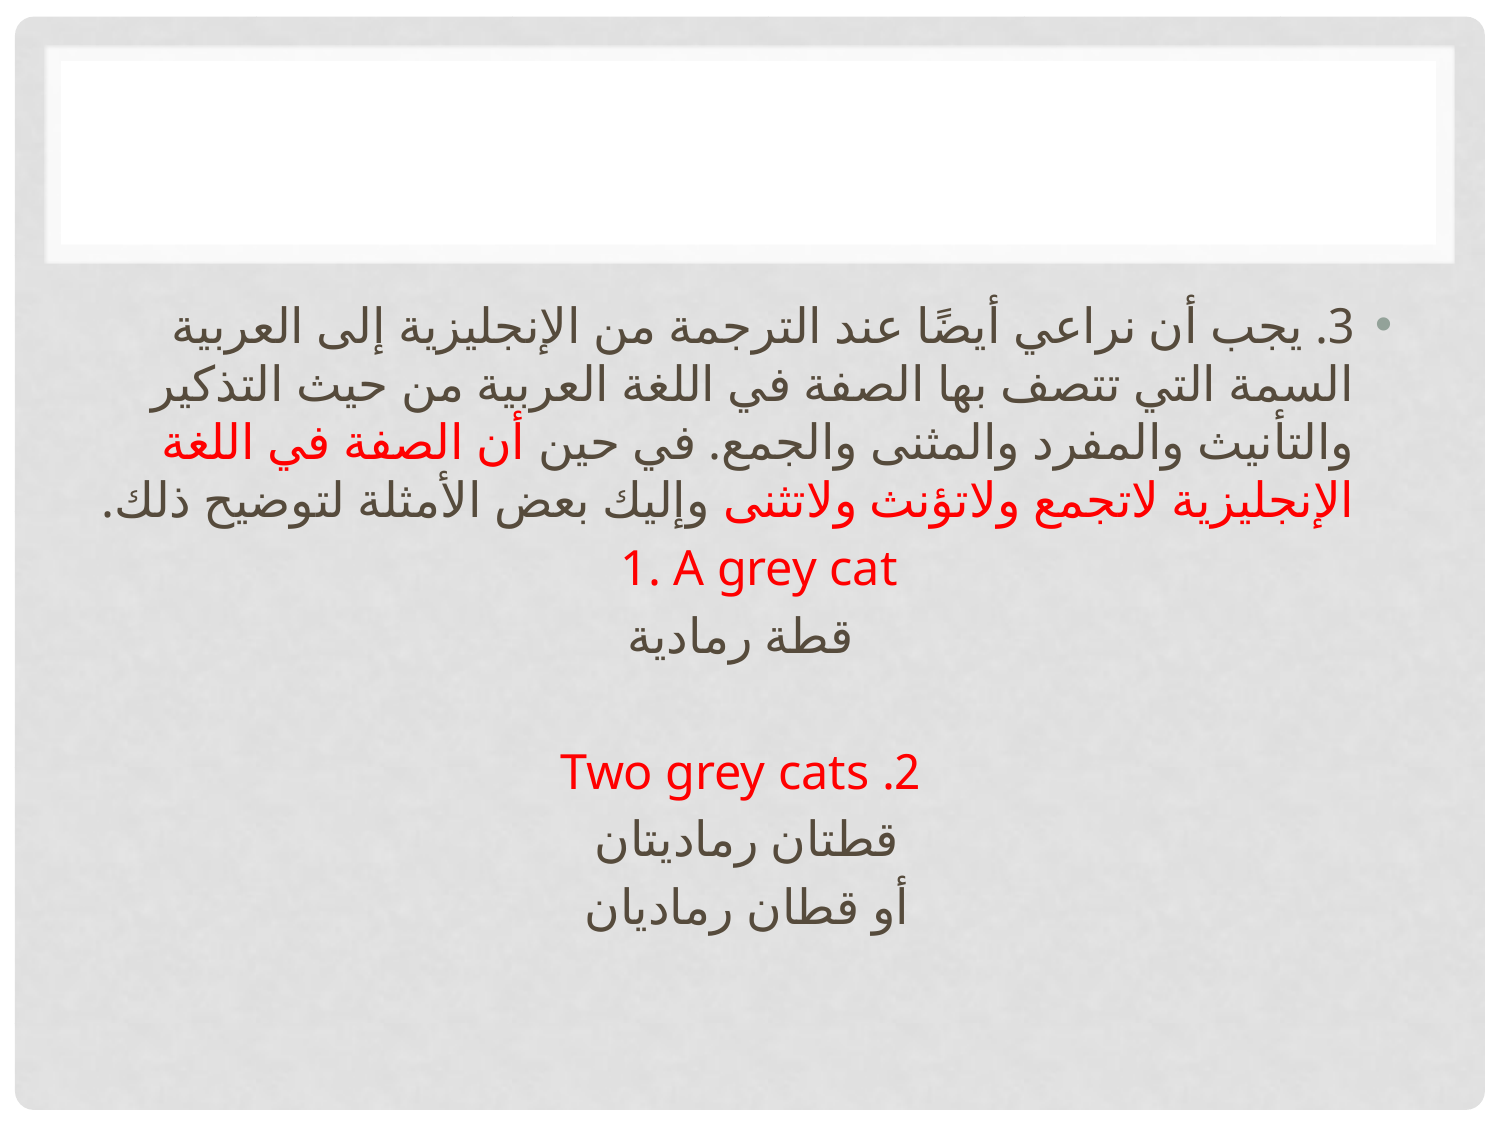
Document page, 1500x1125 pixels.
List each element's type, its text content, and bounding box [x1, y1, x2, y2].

list 3. يجب أن نراعي أيضًا عند الترجمة من الإنجليزية إلى العربية السمة التي تتصف بها الصفة في اللغة العربية من حيث التذكير والتأنيث والمفرد والمثنى والجمع. في حين أن الصفة في اللغة الإنجليزية لاتجمع ولاتؤنث ولاتثنى وإليك بعض الأمثلة لتوضيح ذلك. 1. A grey cat قطة رمادية 2. Two grey cats قطتان رماديتان أو قطان رماديان [75, 287, 1425, 1005]
